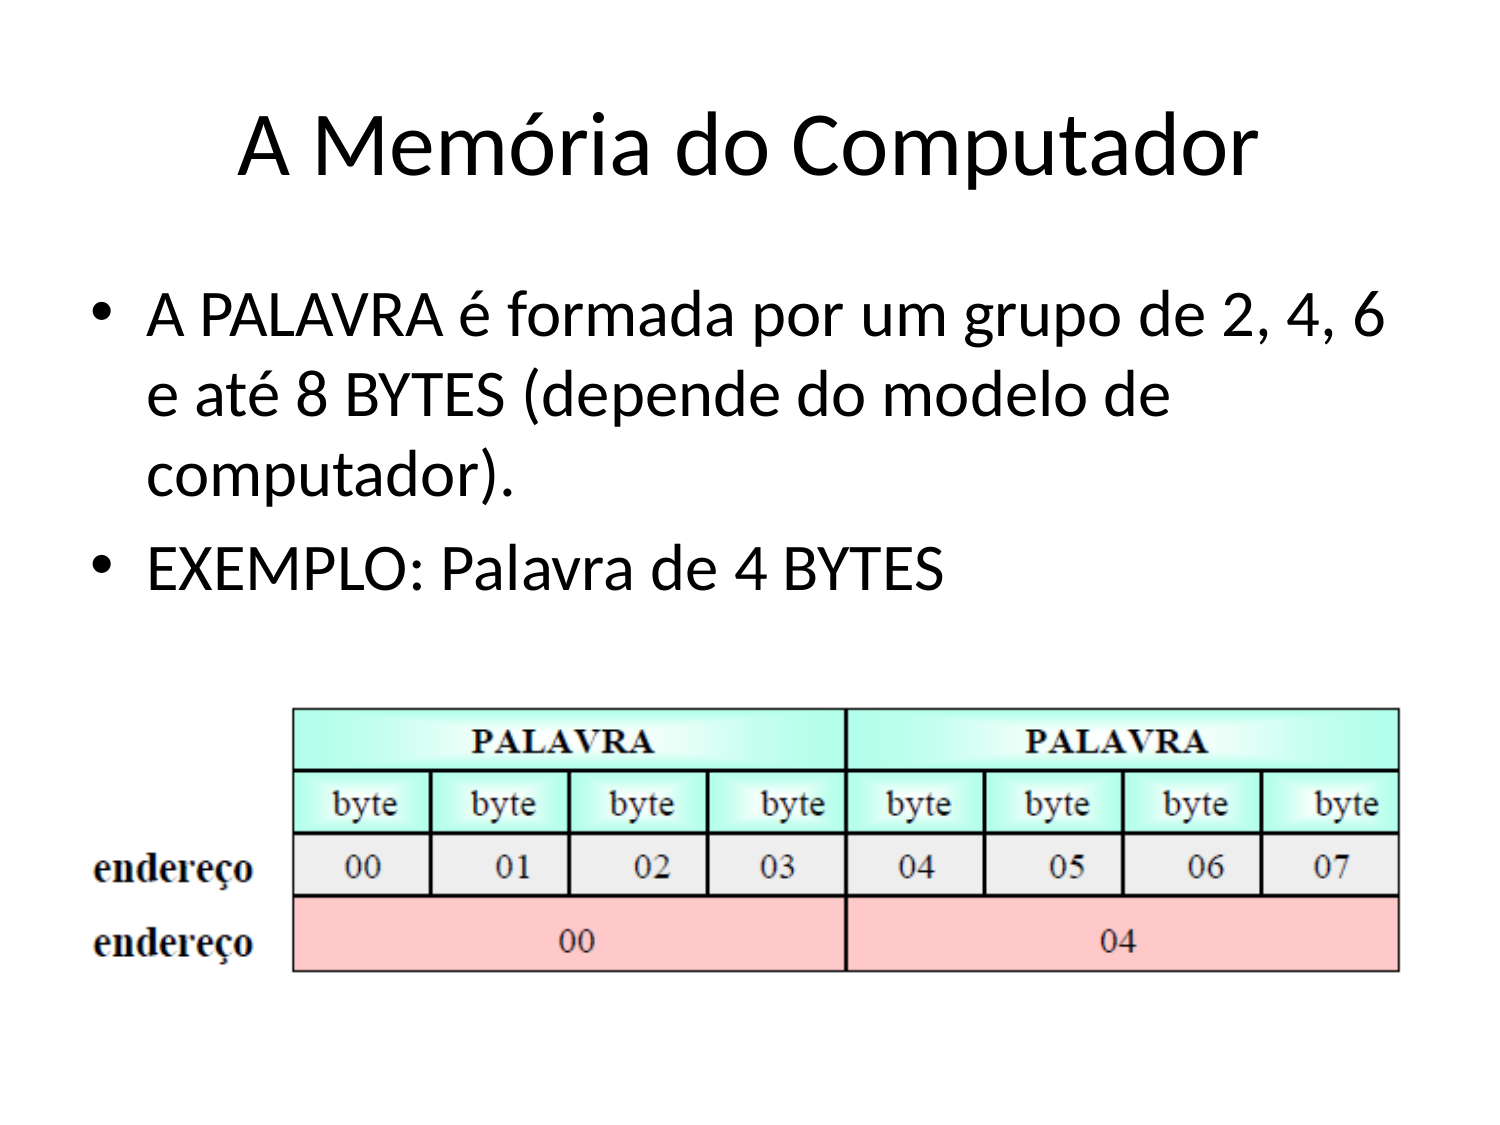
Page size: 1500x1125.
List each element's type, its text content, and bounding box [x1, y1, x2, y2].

list A PALAVRA é formada por um grupo de 2, 4, 6 e até 8 BYTES (depende do modelo de computador). EXEMPLO: Palavra de 4 BYTES [75, 262, 1425, 1005]
title A Memória do Computador [75, 45, 1425, 233]
picture [88, 683, 1412, 1000]
